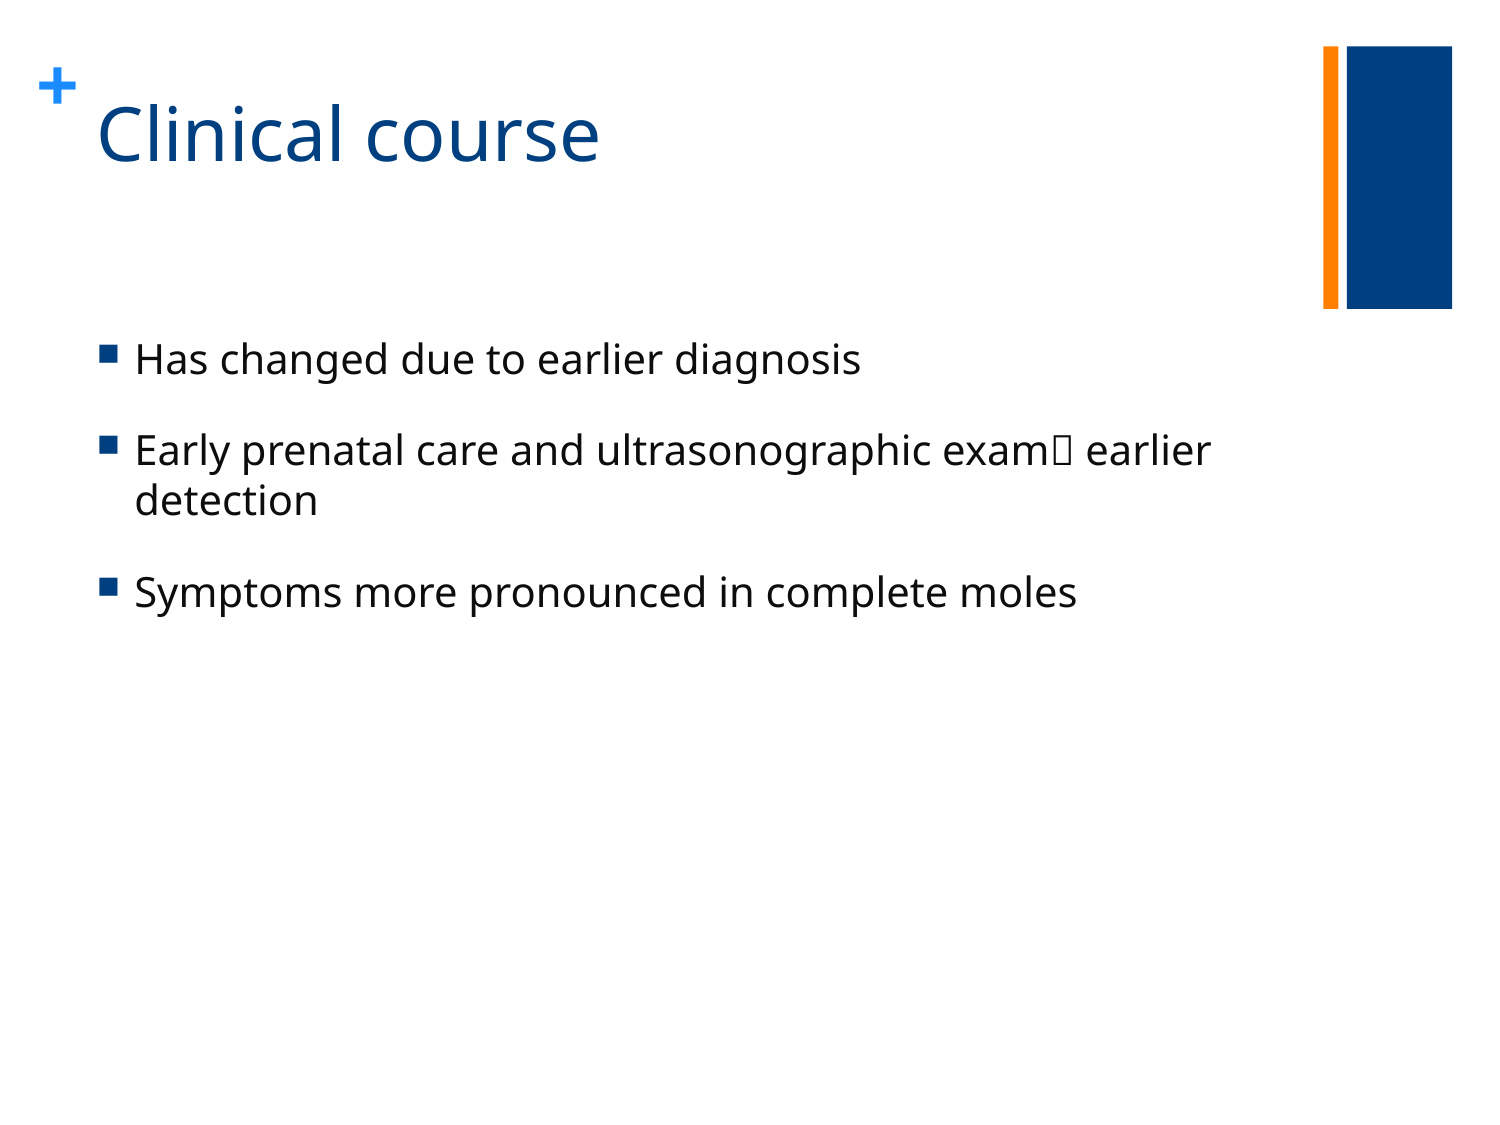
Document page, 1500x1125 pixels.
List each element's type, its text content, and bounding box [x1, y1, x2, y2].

list Has changed due to earlier diagnosis Early prenatal care and ultrasonographic exam earlier detection Symptoms more pronounced in complete moles [81, 324, 1322, 1005]
title Clinical course [81, 79, 1322, 263]
